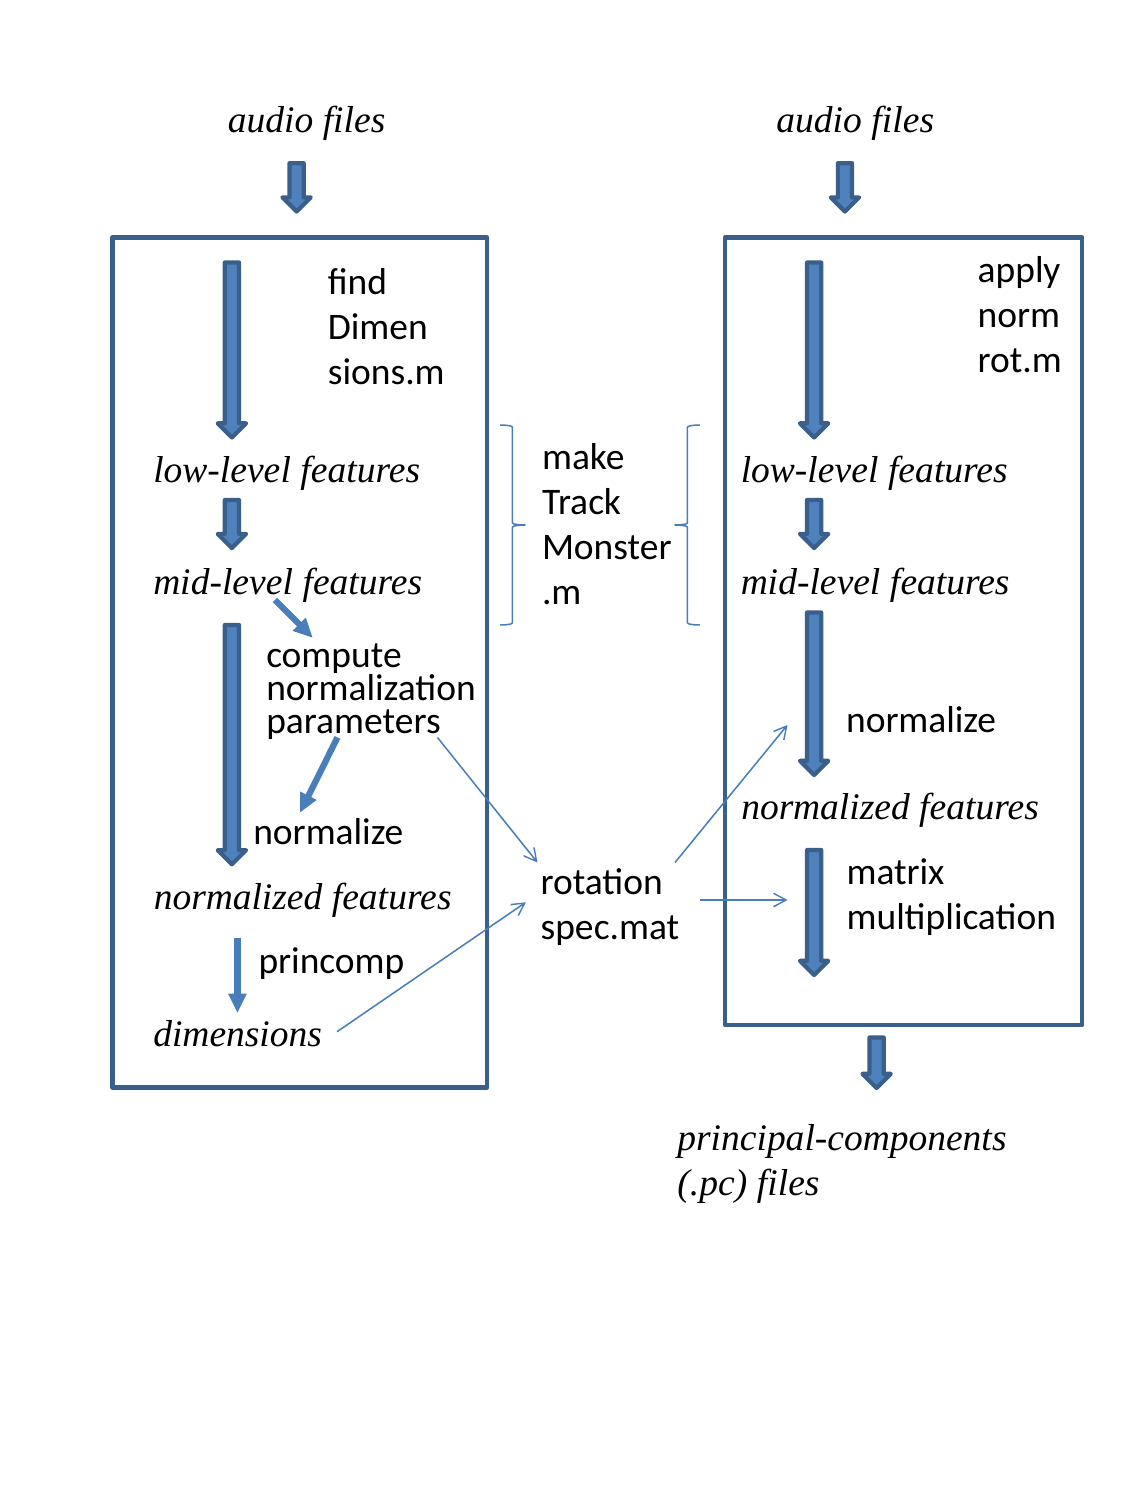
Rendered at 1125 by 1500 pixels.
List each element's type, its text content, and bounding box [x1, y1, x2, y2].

text_box [499, 424, 526, 626]
text_box matrix multiplication [831, 839, 1072, 945]
text_box [674, 424, 700, 626]
text_box [110, 235, 489, 1090]
text_box [723, 235, 1084, 1027]
text_box [828, 161, 862, 214]
text_box [860, 1035, 893, 1091]
text_box [215, 622, 242, 867]
text_box audio files [761, 87, 950, 148]
text_box apply norm rot.m [963, 237, 1077, 388]
text_box rotation spec.mat [525, 849, 695, 955]
text_box compute normalization parameters [251, 633, 491, 749]
text_box audio files [213, 87, 401, 148]
text_box find Dimen sions.m [313, 249, 460, 400]
text_box [215, 497, 249, 549]
text_box normalized features [791, 774, 1055, 835]
text_box [798, 260, 831, 437]
text_box low-level features [138, 437, 436, 498]
text_box mid-level features [726, 549, 1026, 610]
text_box normalize [831, 687, 1012, 748]
text_box dimensions [138, 1001, 337, 1062]
text_box [798, 847, 831, 978]
text_box [280, 161, 313, 214]
text_box make Track Monster .m [527, 424, 687, 620]
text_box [337, 902, 526, 1033]
text_box [215, 260, 249, 440]
text_box principal-components (.pc) files [662, 1105, 1032, 1211]
text_box normalize [238, 799, 419, 860]
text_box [674, 724, 788, 863]
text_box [274, 599, 313, 638]
text_box [798, 497, 831, 551]
text_box low-level features [726, 437, 1024, 498]
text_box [437, 737, 538, 863]
text_box mid-level features [138, 549, 438, 610]
text_box princomp [243, 928, 332, 989]
text_box [798, 610, 831, 778]
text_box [299, 737, 338, 813]
